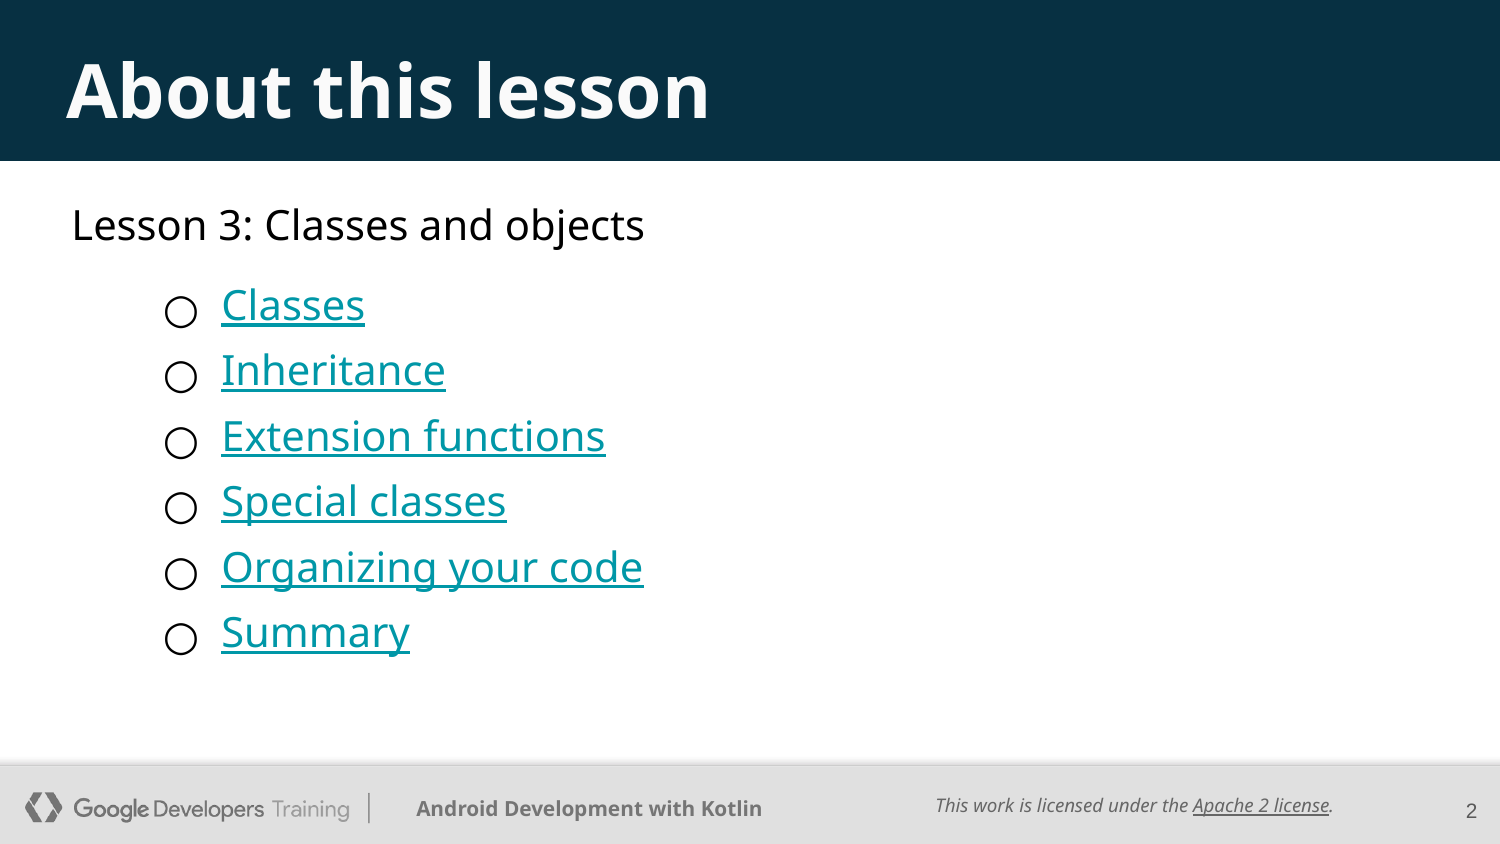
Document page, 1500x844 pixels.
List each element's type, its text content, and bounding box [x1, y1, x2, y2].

title About this lesson [51, 28, 1449, 122]
picture [0, 161, 1500, 844]
list Lesson 3: Classes and objects Classes Inheritance Extension functions Special classes Organizing your code Summary [56, 176, 1029, 737]
slide_number ‹#› [1402, 777, 1493, 842]
